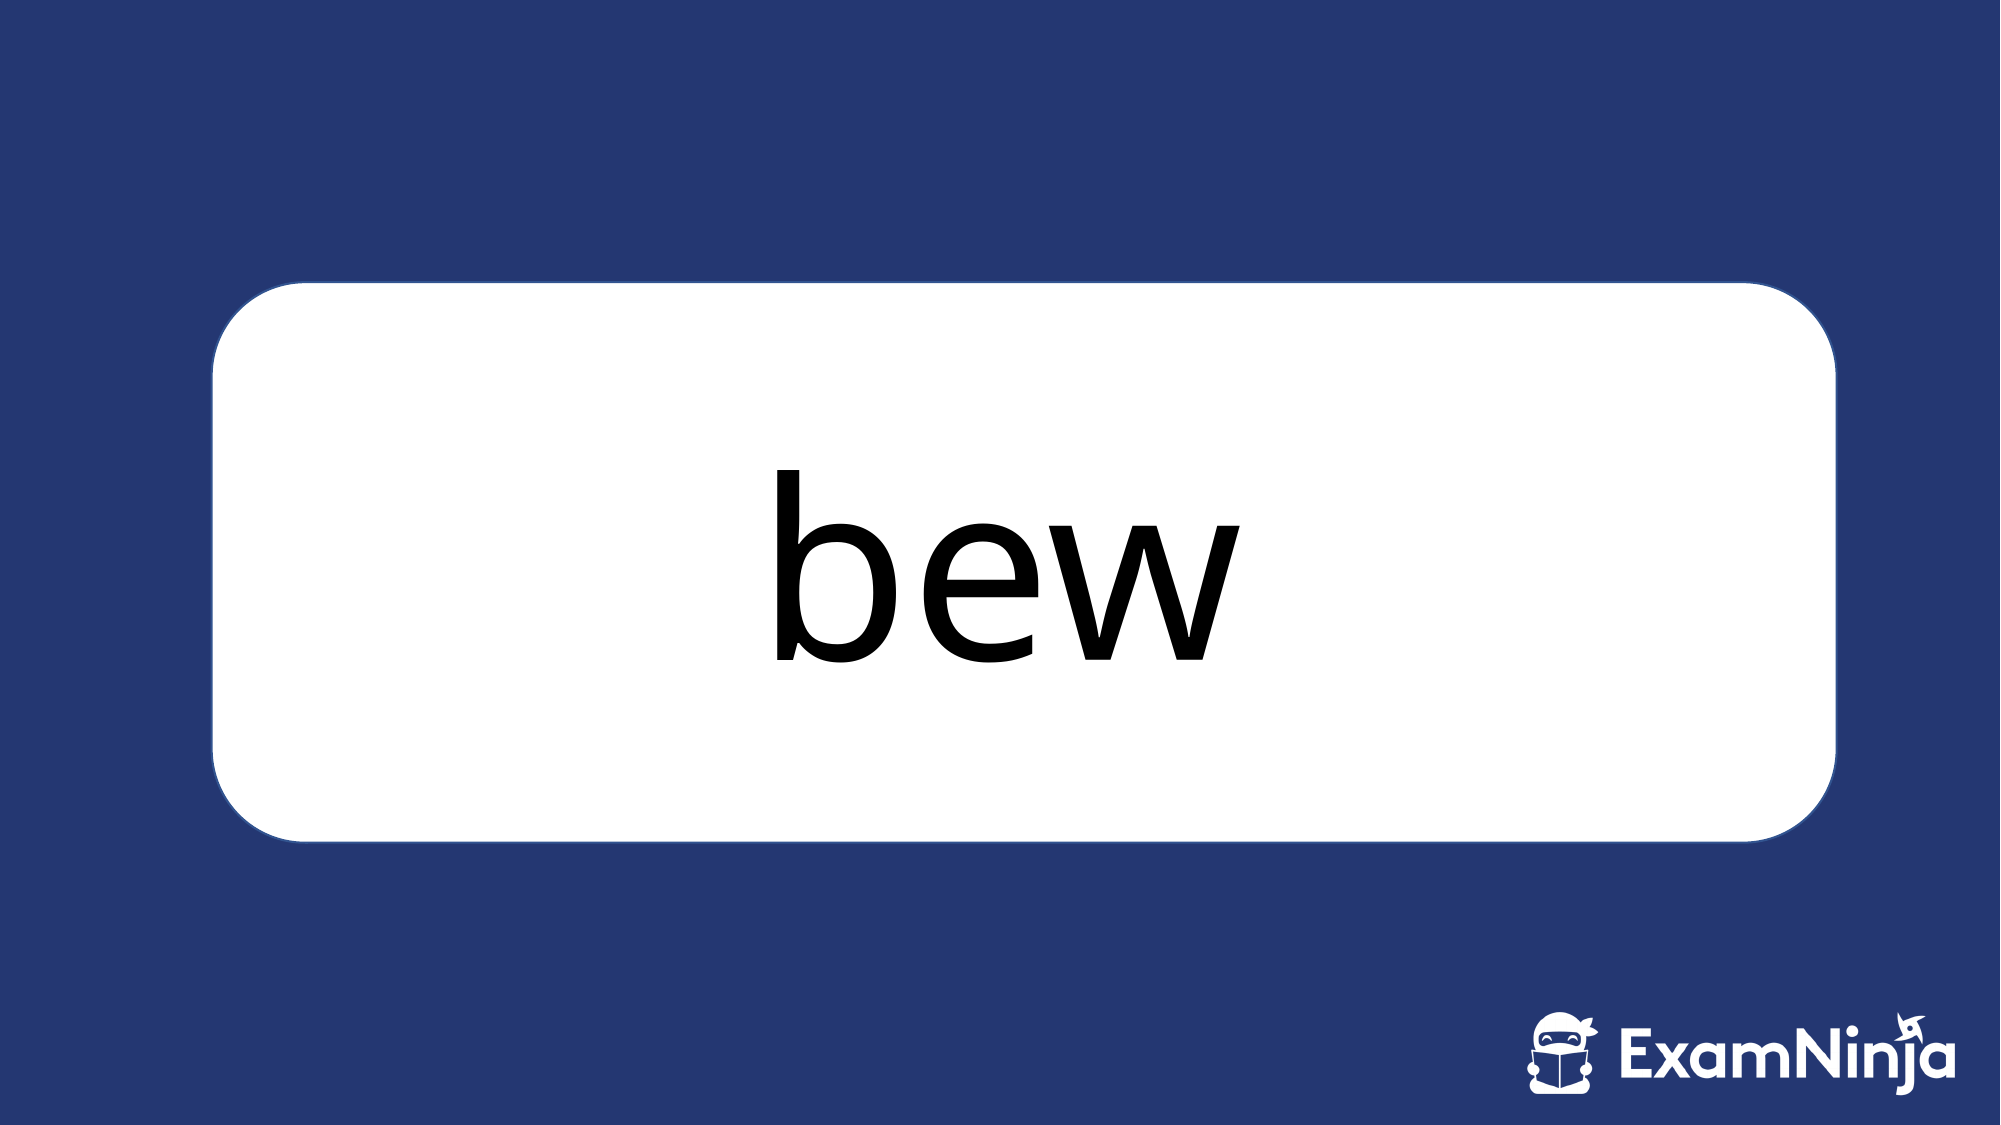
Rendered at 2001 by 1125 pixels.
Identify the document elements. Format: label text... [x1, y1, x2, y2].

text_box bew [143, 403, 1857, 719]
text_box [210, 719, 1838, 844]
picture [1501, 1003, 1979, 1102]
text_box [210, 281, 1838, 403]
